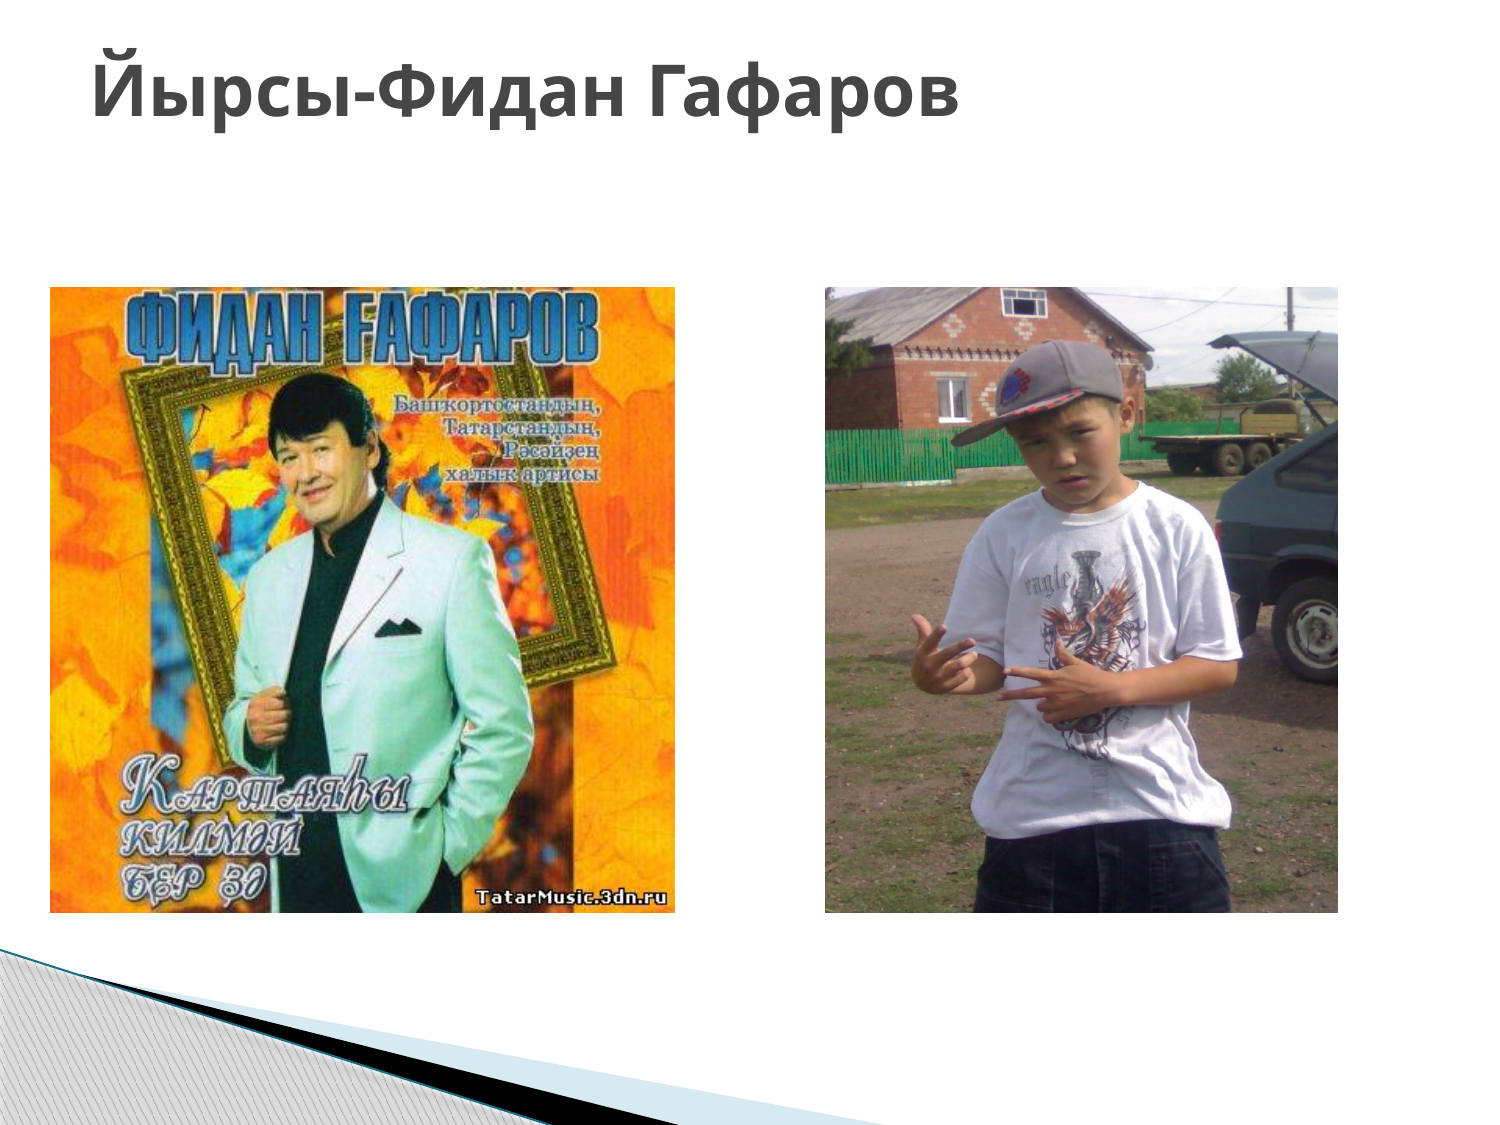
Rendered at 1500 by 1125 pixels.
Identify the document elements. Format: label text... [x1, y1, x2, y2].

title Йырсы-Фидан Гафаров [75, 37, 1425, 225]
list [49, 287, 676, 913]
picture [824, 287, 1338, 913]
